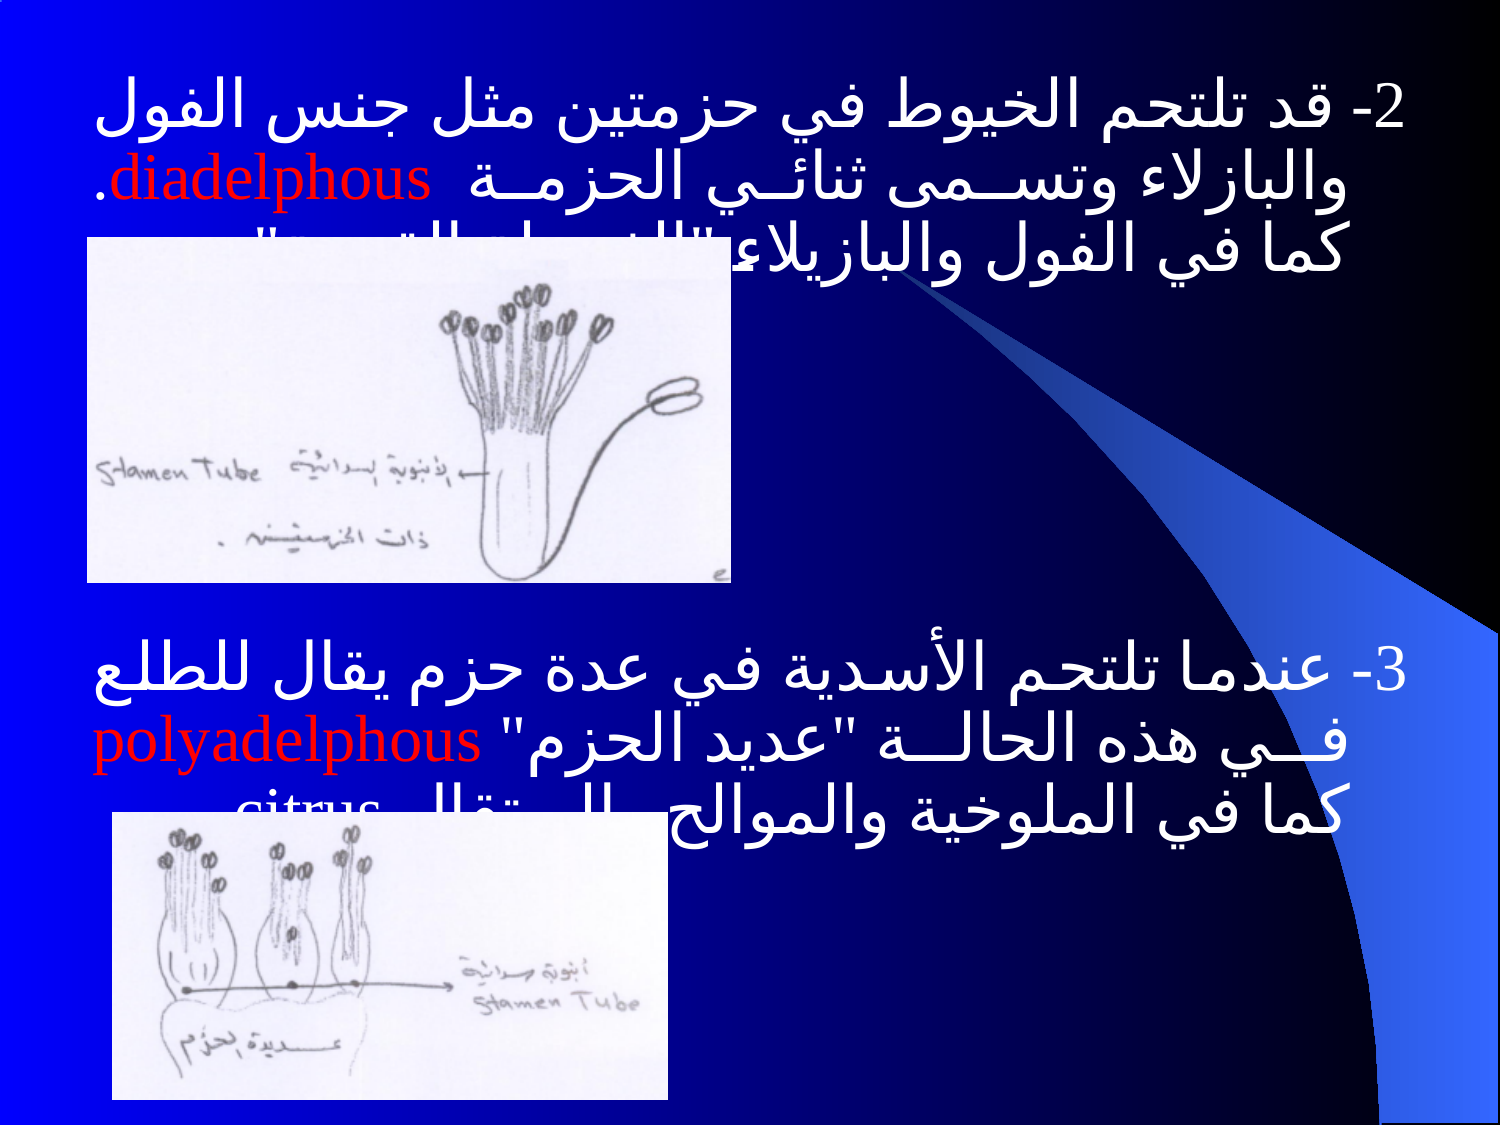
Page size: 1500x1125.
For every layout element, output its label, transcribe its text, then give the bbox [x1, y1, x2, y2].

text_box 3- عندما تلتحم الأسدية في عدة حزم يقال للطلع في هذه الحالة "عديد الحزم" polyadelphous كما في الملوخية والموالح والبرتقال citrus [62, 624, 1438, 850]
list 2- قد تلتحم الخيوط في حزمتين مثل جنس الفول والبازلاء وتسمى ثنائي الحزمة diadelphous. كما في الفول والبازيلاء "الفصيلة القرنية". [62, 62, 1438, 338]
picture [112, 812, 669, 1101]
picture [87, 237, 732, 583]
